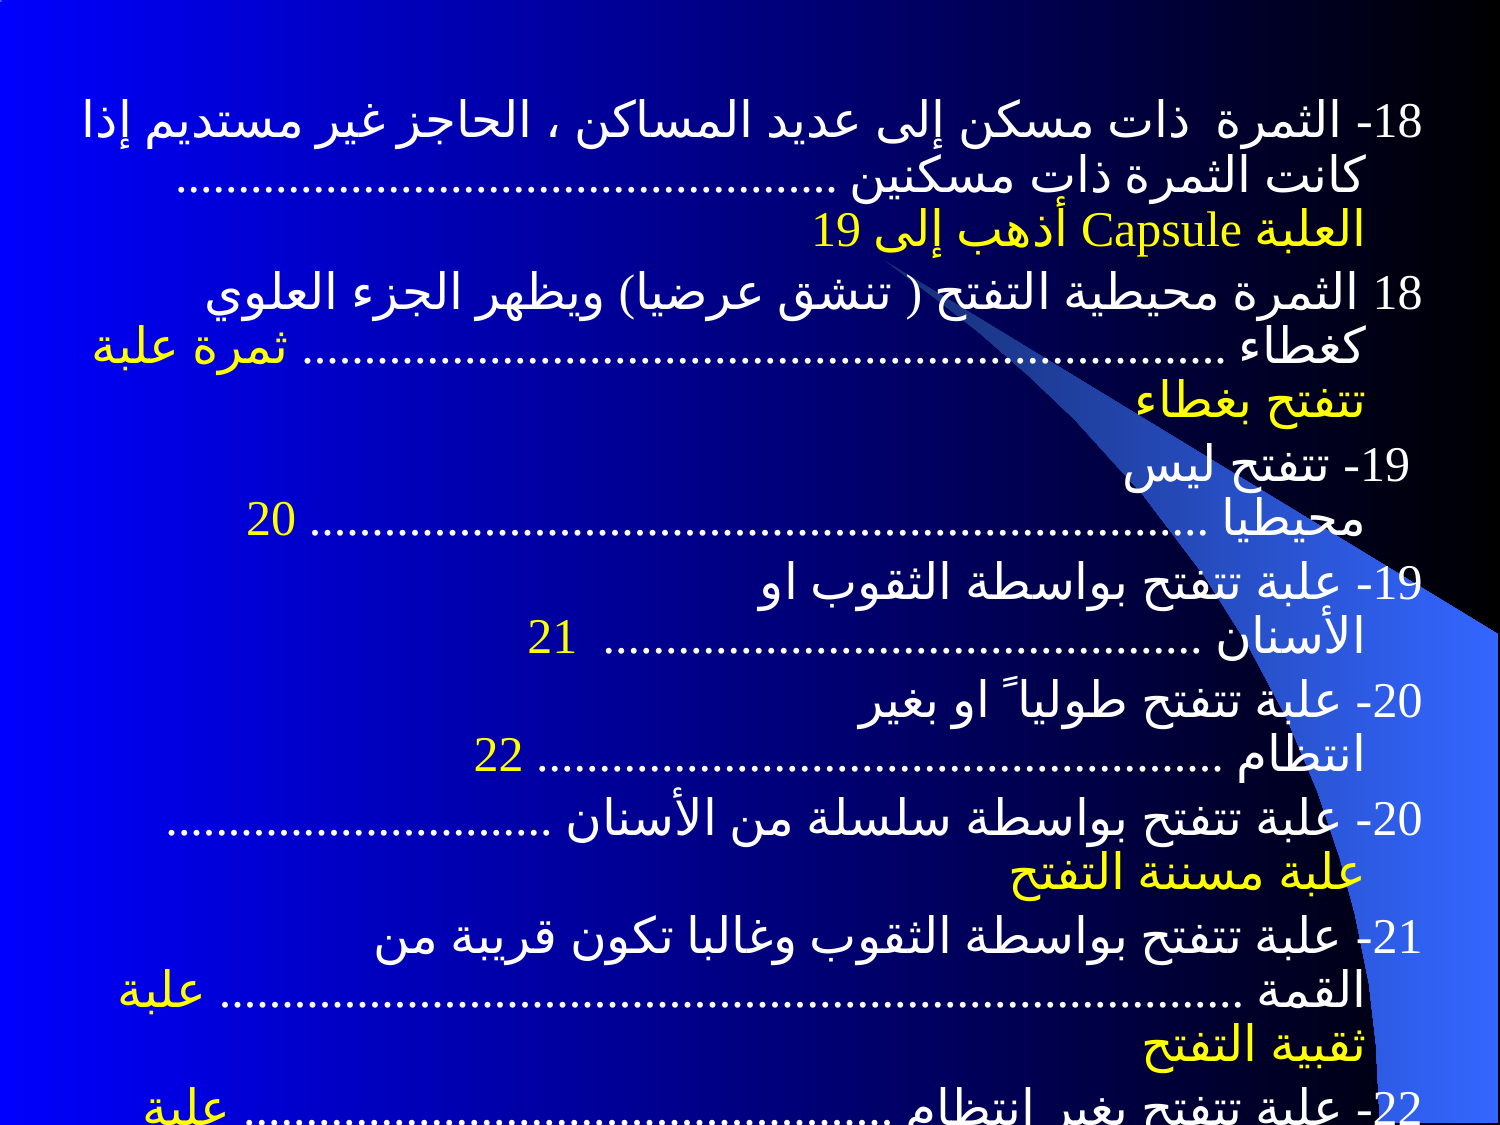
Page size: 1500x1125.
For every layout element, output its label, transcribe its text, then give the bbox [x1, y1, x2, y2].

text_box 18- الثمرة ذات مسكن إلى عديد المساكن ، الحاجز غير مستديم إذا كانت الثمرة ذات مسكنين ..................................................... العلبة Capsule أذهب إلى 19 18 الثمرة محيطية التفتح ( تنشق عرضيا) ويظهر الجزء العلوي كغطاء .......................................................................... ثمرة علبة تتفتح بغطاء 19- تتفتح ليس محيطيا ........................................................................ 20 19- علبة تتفتح بواسطة الثقوب او الأسنان ................................................ 21 20- علبة تتفتح طوليا ً او بغير انتظام ....................................................... 22 20- علبة تتفتح بواسطة سلسلة من الأسنان ............................... علبة مسننة التفتح 21- علبة تتفتح بواسطة الثقوب وغالبا تكون قريبة من القمة .................................................................................. علبة ثقبية التفتح 22- علبة تتفتح بغير إنتظام .................................................... علبة شاذة التفتح 21- علبة تتفتح طوليا .......................................................................... 23 22- مصاريع تتكون من تشقق الحواجز ما بين المساكن ............................................................................ علبة تتفتح مصراعيا 23- المصاريع تبقى متصلة بالحواجز ...................................................... 24 [62, 87, 1438, 1075]
